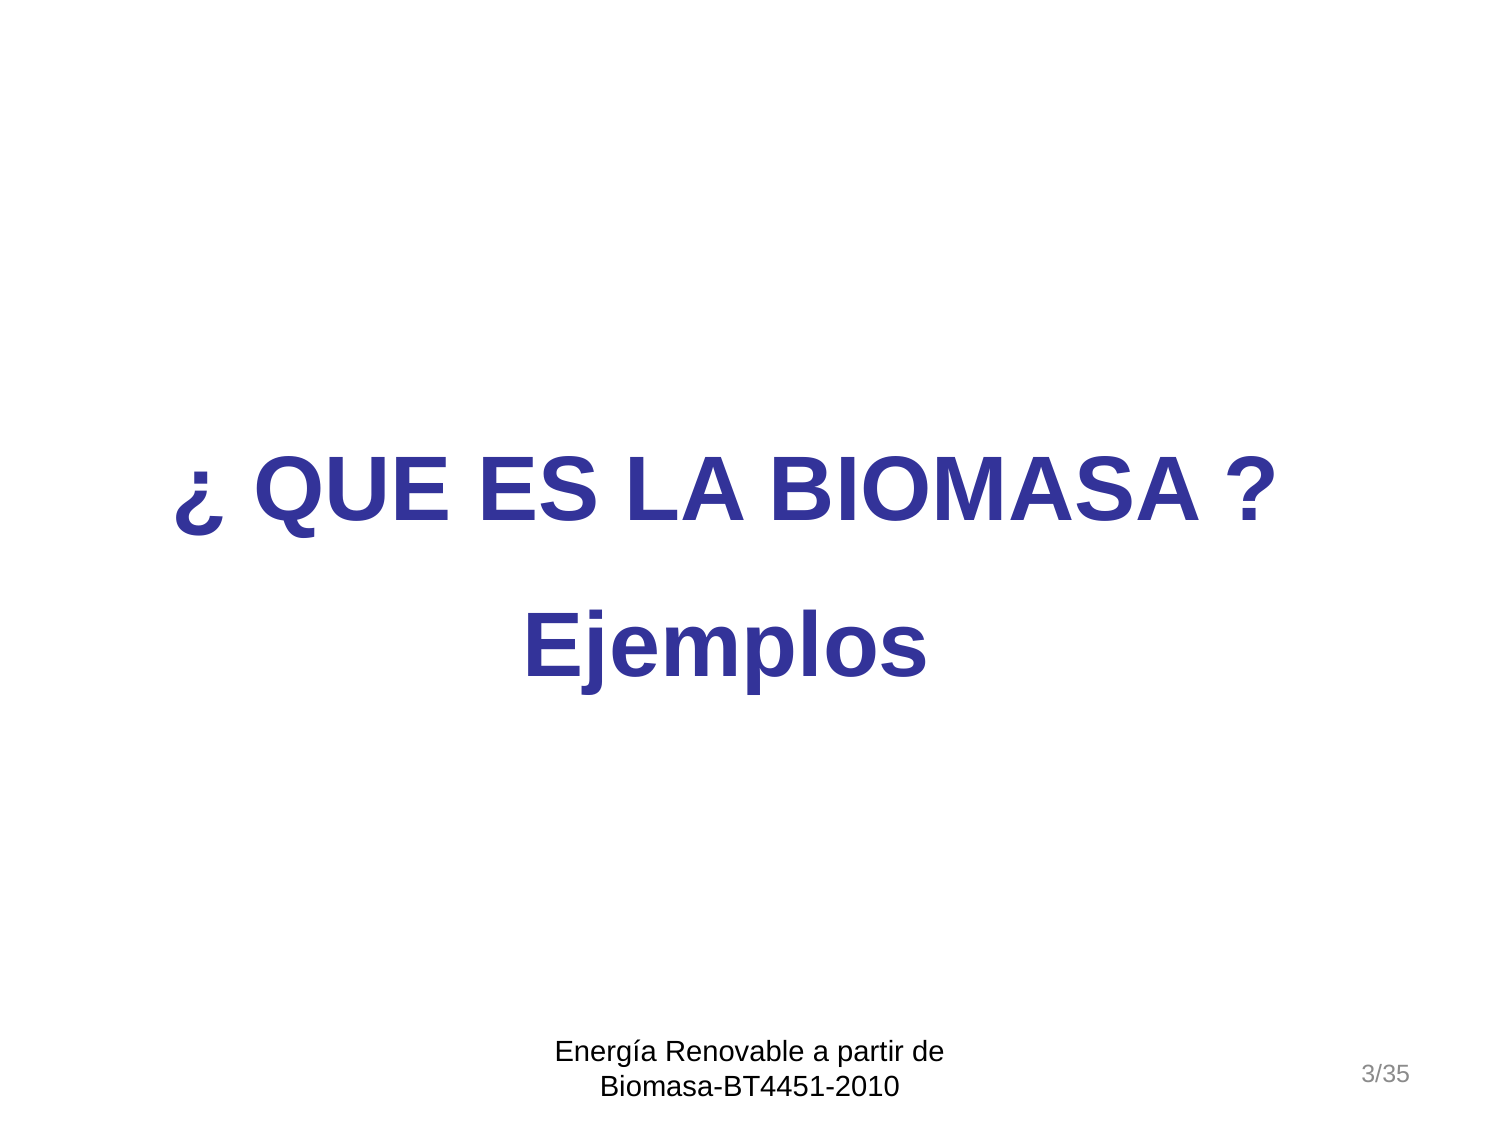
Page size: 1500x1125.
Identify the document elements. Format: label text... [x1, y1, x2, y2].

footer Energía Renovable a partir de Biomasa-BT4451-2010 [512, 1024, 988, 1103]
text_box ¿ QUE ES LA BIOMASA ? Ejemplos [105, 421, 1348, 703]
text_box 3/35 [1074, 1042, 1425, 1103]
